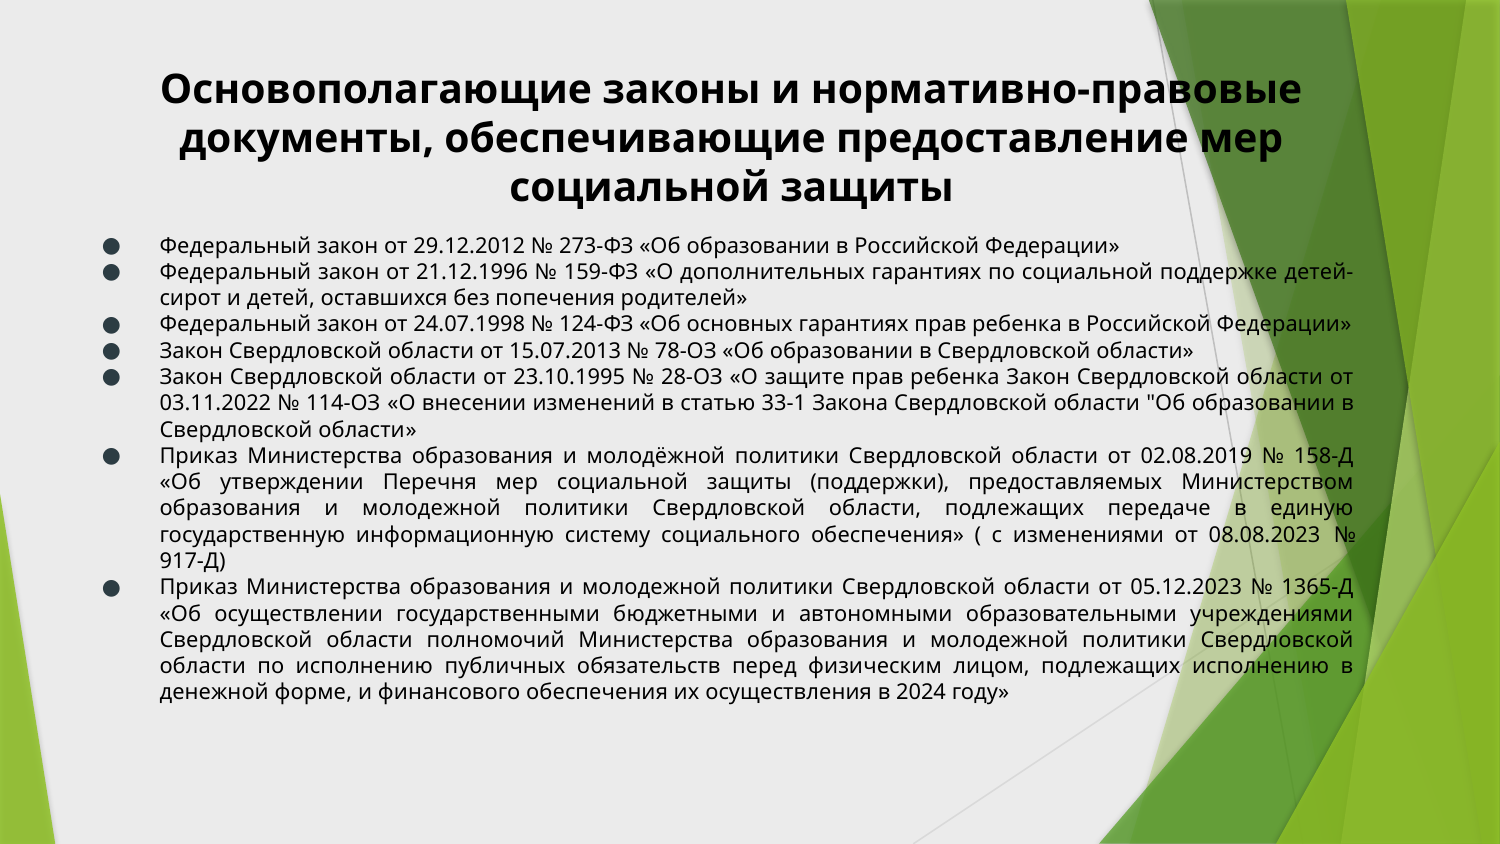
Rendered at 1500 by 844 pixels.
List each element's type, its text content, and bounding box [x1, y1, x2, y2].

list Федеральный закон от 29.12.2012 № 273-ФЗ «Об образовании в Российской Федерации» Федеральный закон от 21.12.1996 № 159-ФЗ «О дополнительных гарантиях по социальной поддержке детей-сирот и детей, оставшихся без попечения родителей» Федеральный закон от 24.07.1998 № 124-ФЗ «Об основных гарантиях прав ребенка в Российской Федерации» Закон Свердловской области от 15.07.2013 № 78-ОЗ «Об образовании в Свердловской области» Закон Свердловской области от 23.10.1995 № 28-ОЗ «О защите прав ребенка Закон Свердловской области от 03.11.2022 № 114-ОЗ «О внесении изменений в статью 33-1 Закона Свердловской области "Об образовании в Свердловской области» Приказ Министерства образования и молодёжной политики Свердловской области от 02.08.2019 № 158-Д «Об утверждении Перечня мер социальной защиты (поддержки), предоставляемых Министерством образования и молодежной политики Свердловской области, подлежащих передаче в единую государственную информационную систему социального обеспечения» ( с изменениями от 08.08.2023 № 917-Д) Приказ Министерства образования и молодежной политики Свердловской области от 05.12.2023 № 1365-Д «Об осуществлении государственными бюджетными и автономными образовательными учреждениями Свердловской области полномочий Министерства образования и молодежной политики Свердловской области по исполнению публичных обязательств перед физическим лицом, подлежащих исполнению в денежной форме, и финансового обеспечения их осуществления в 2024 году» [83, 198, 1372, 744]
title Основополагающие законы и нормативно-правовые документы, обеспечивающие предоставление мер социальной защиты [83, 54, 1381, 218]
